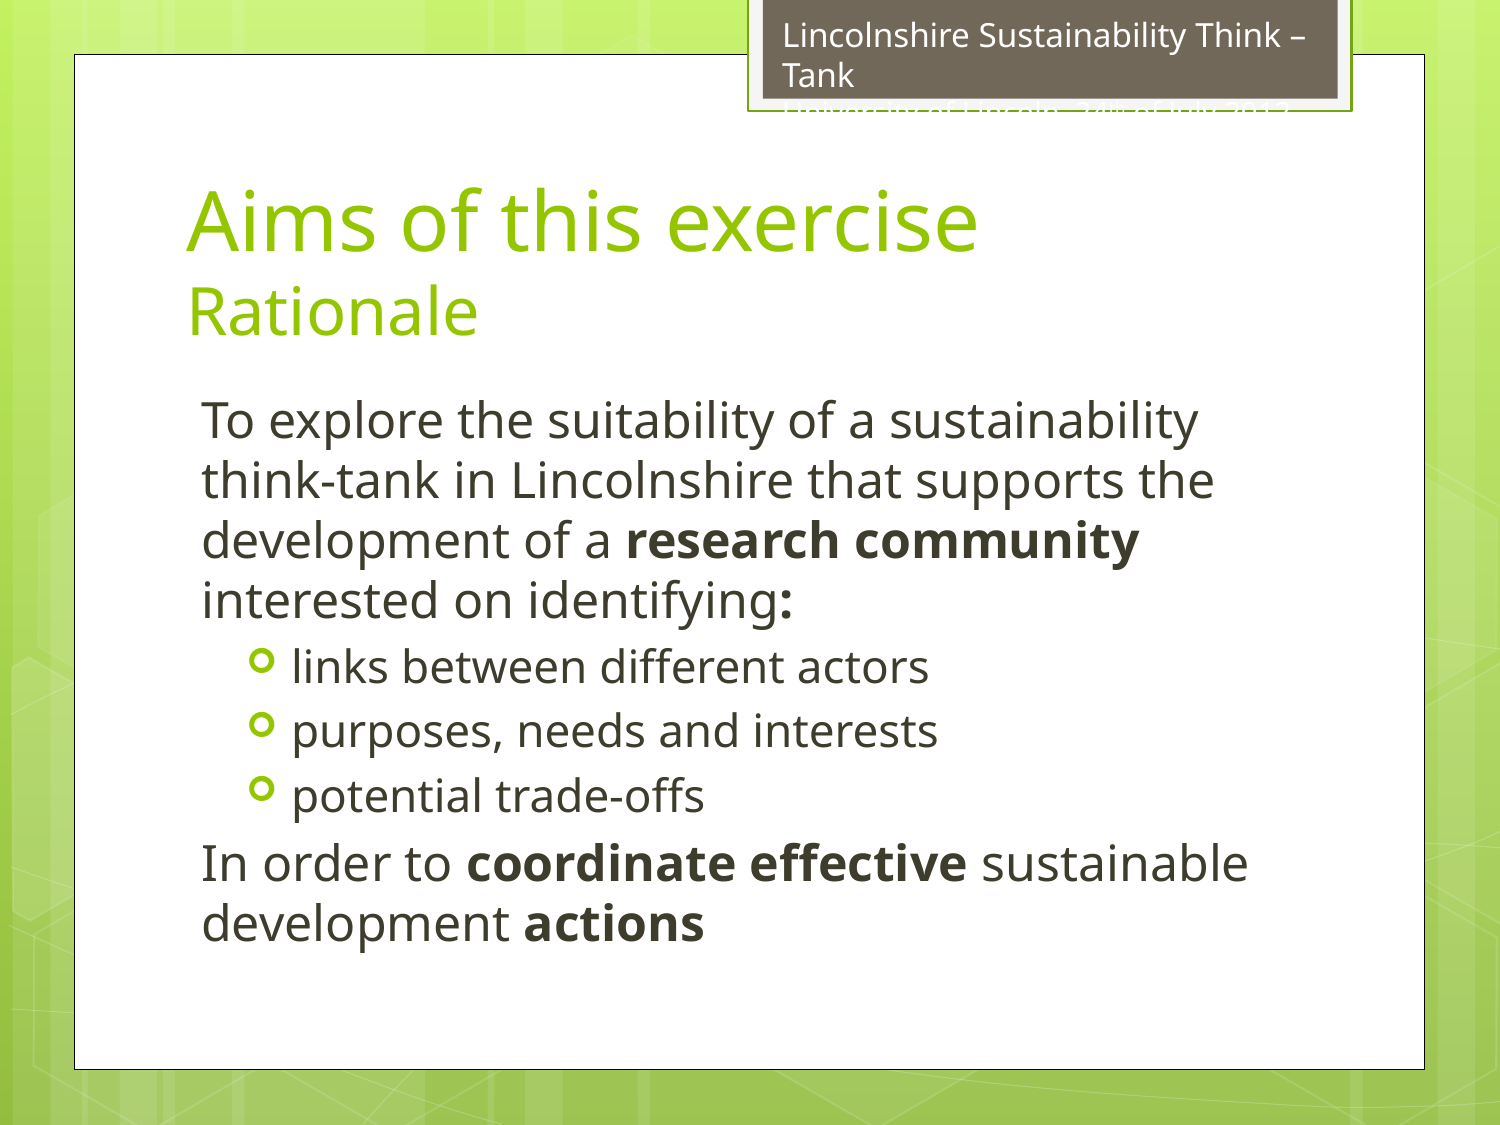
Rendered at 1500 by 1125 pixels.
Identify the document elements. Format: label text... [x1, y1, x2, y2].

title Aims of this exercise Rationale [170, 168, 1324, 357]
list To explore the suitability of a sustainability think-tank in Lincolnshire that supports the development of a research community interested on identifying: links between different actors purposes, needs and interests potential trade-offs In order to coordinate effective sustainable development actions [170, 380, 1284, 957]
